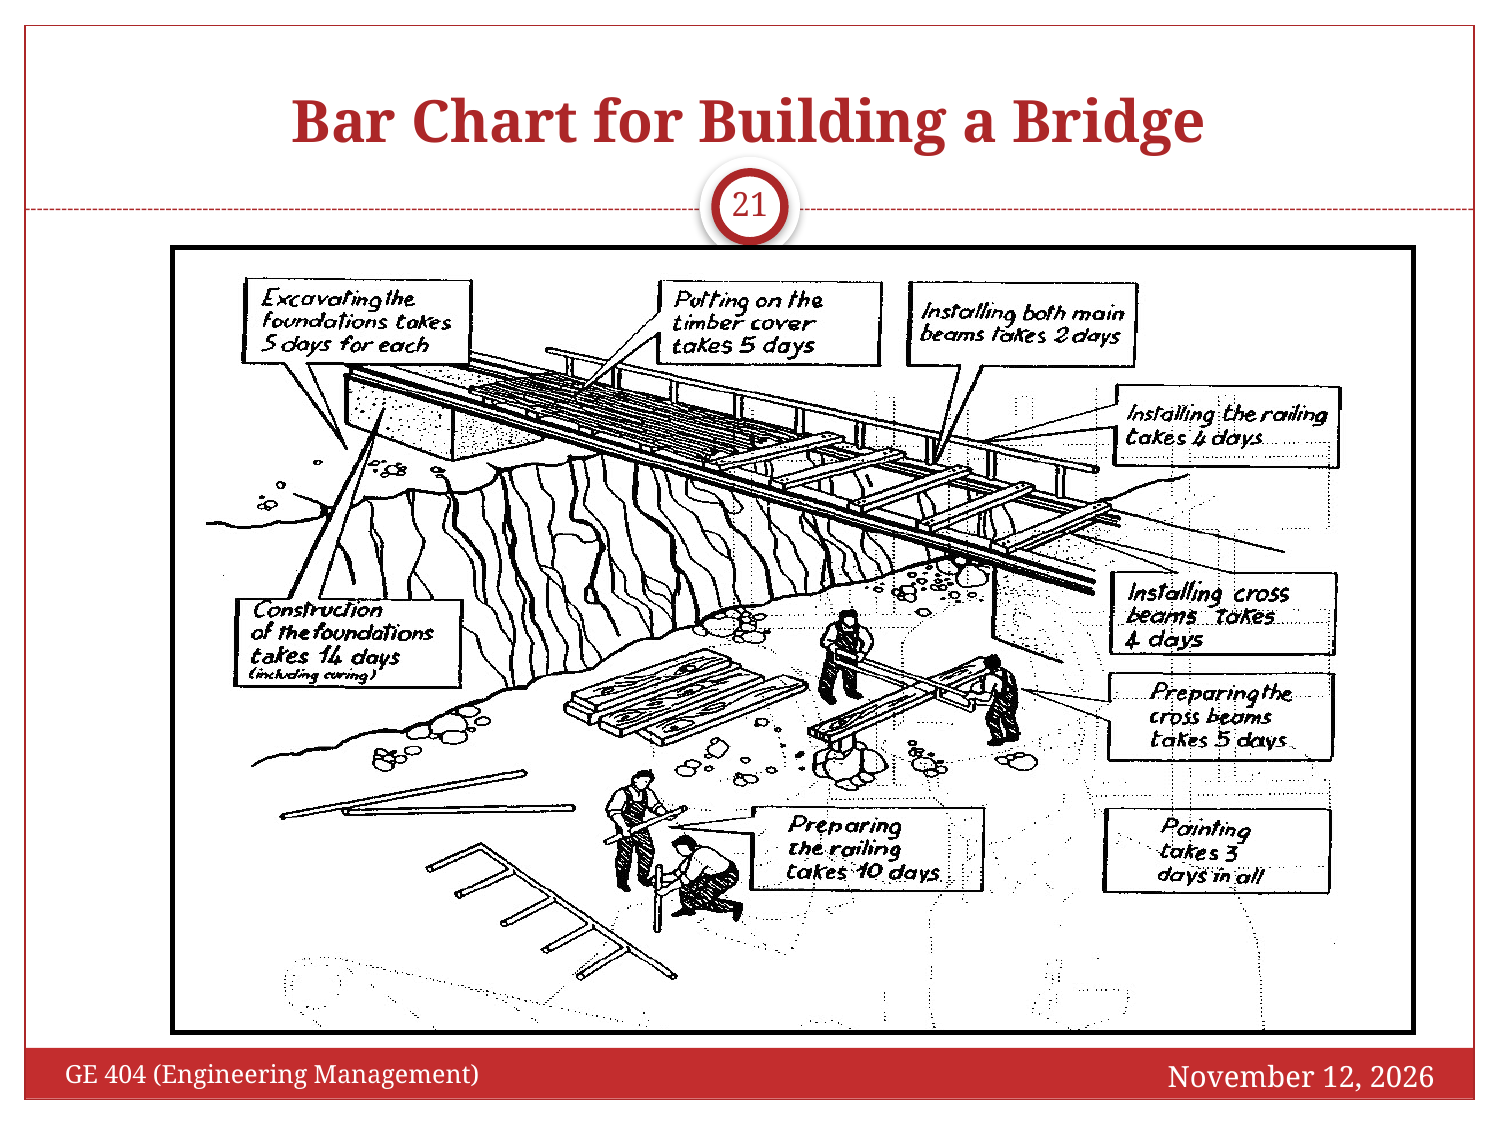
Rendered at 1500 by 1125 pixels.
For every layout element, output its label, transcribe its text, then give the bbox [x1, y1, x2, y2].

title Bar Chart for Building a Bridge [49, 37, 1450, 162]
slide_number 21 [712, 169, 788, 243]
picture [174, 249, 1412, 1031]
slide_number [950, 1050, 1450, 1111]
footer GE 404 (Engineering Management) [50, 1051, 638, 1112]
